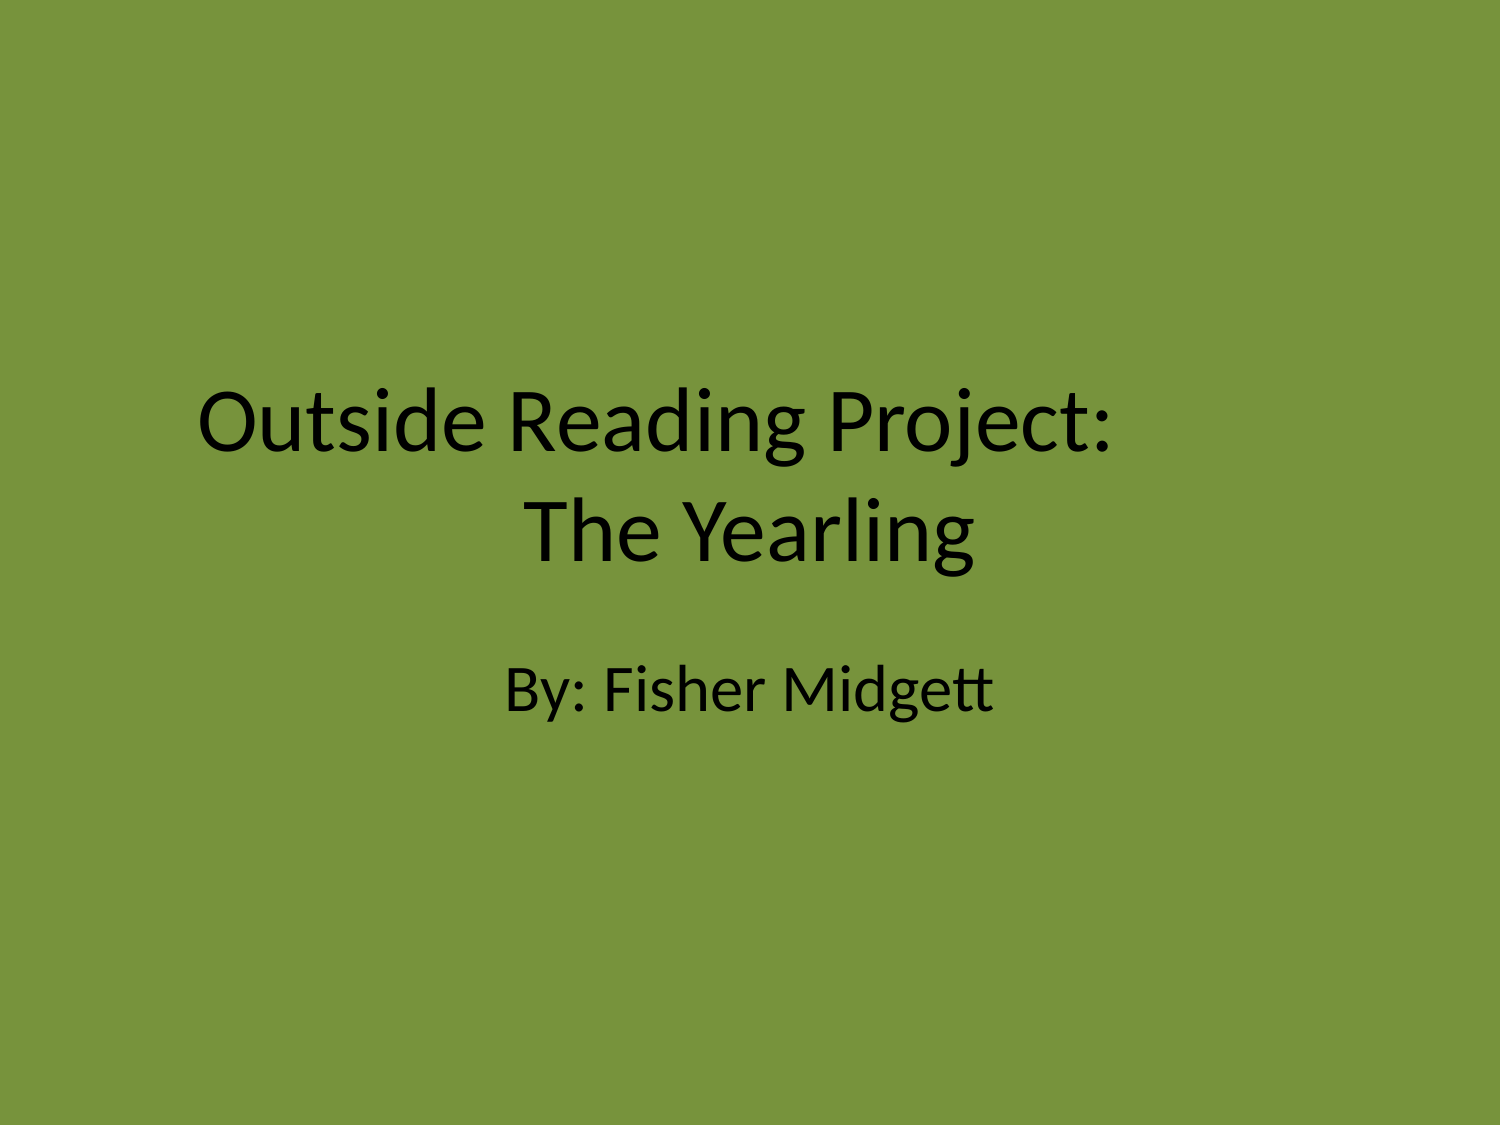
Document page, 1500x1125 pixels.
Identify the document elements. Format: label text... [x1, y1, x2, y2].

subtitle By: Fisher Midgett [225, 637, 1275, 925]
title Outside Reading Project: The Yearling [112, 349, 1388, 591]
